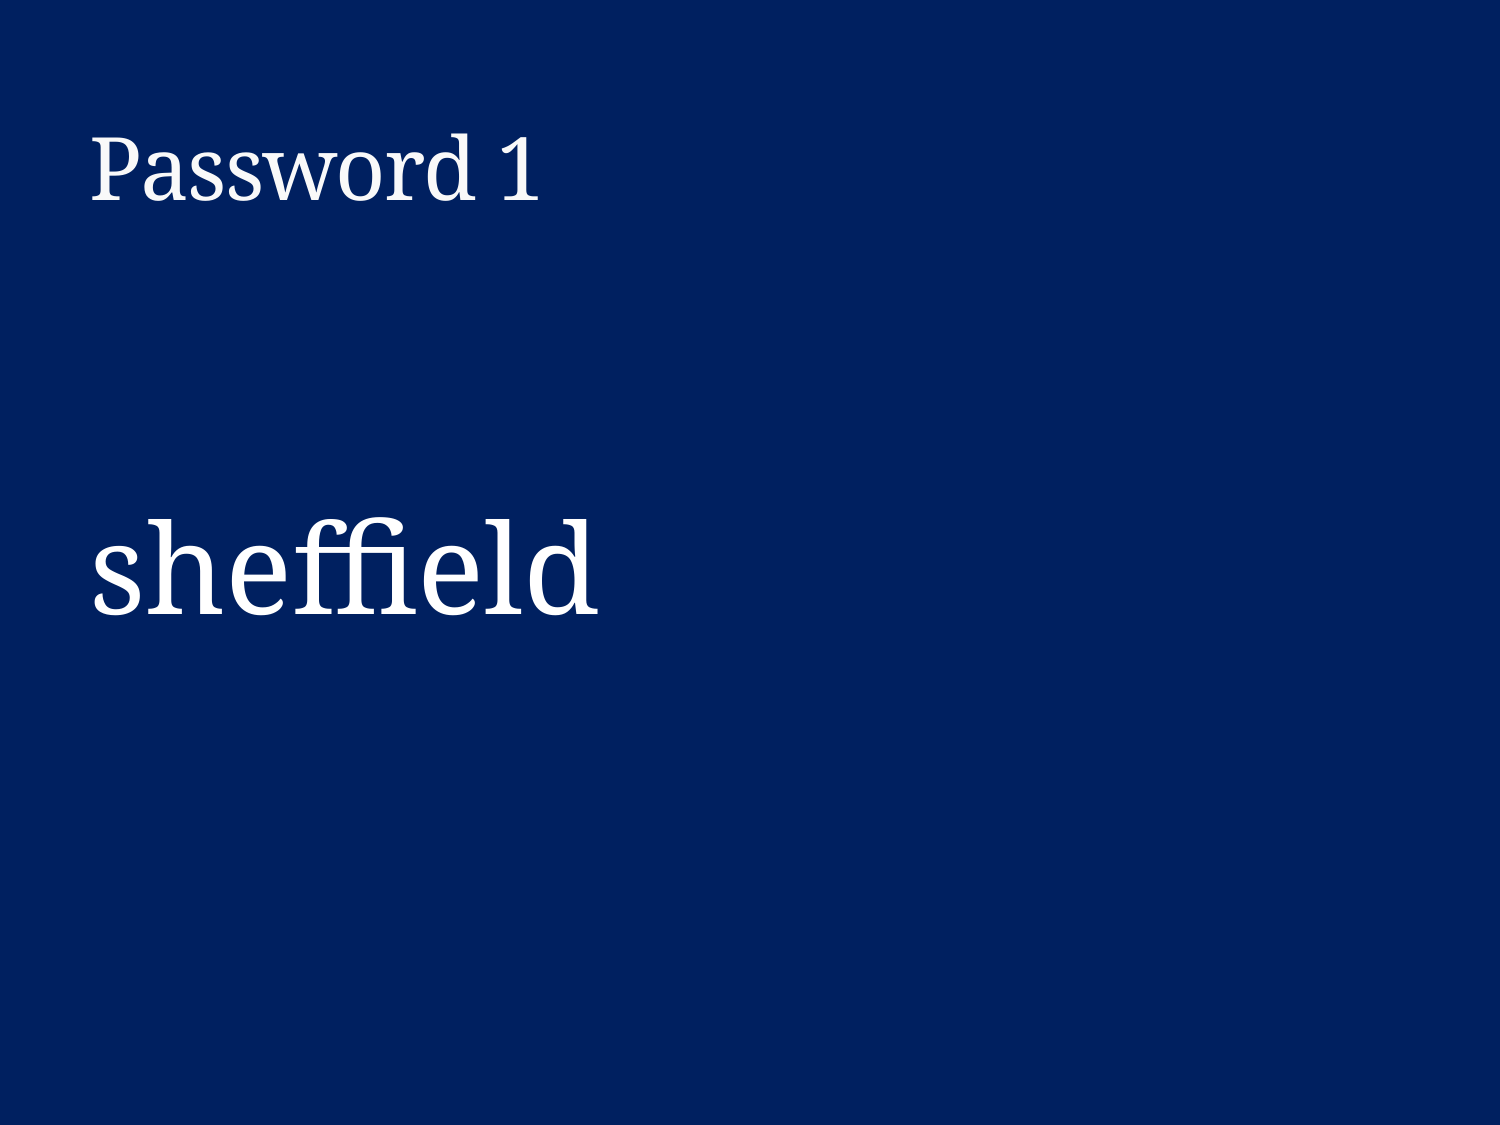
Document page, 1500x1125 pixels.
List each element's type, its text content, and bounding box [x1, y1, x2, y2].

title Password 1 [74, 24, 1425, 225]
list sheffield [75, 249, 1425, 1000]
